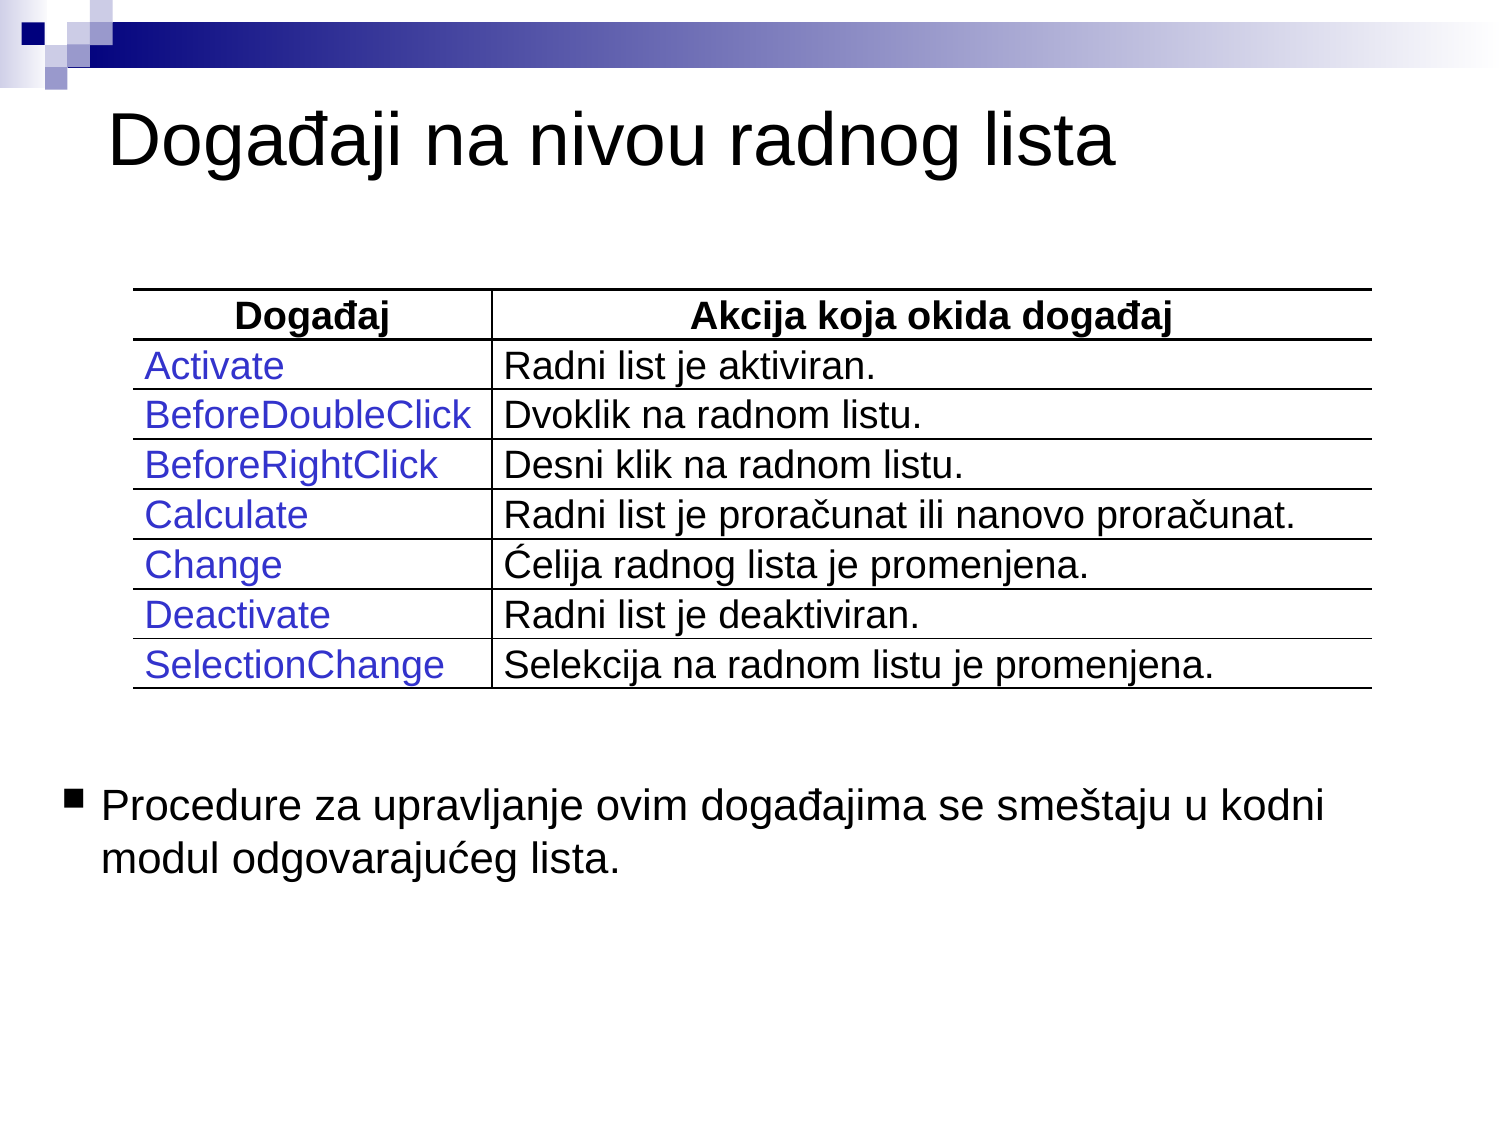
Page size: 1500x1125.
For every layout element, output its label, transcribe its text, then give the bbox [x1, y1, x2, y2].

table_cell BeforeRightClick [133, 440, 491, 488]
table_cell Radni list je deaktiviran. [493, 590, 1372, 638]
table_cell Ćelija radnog lista je promenjena. [493, 540, 1372, 588]
table_cell BeforeDoubleClick [133, 390, 491, 438]
title Događaji na nivou radnog lista [92, 75, 1161, 197]
table_cell Radni list je aktiviran. [493, 341, 1372, 388]
table_cell Calculate [133, 490, 491, 538]
table_header Akcija koja okida događaj [493, 291, 1372, 338]
table_header Događaj [133, 291, 491, 338]
table_cell Desni klik na radnom listu. [493, 440, 1372, 488]
text_box Procedure za upravljanje ovim događajima se smeštaju u kodni modul odgovarajućeg lista. [46, 769, 1395, 890]
table_cell Selekcija na radnom listu je promenjena. [493, 639, 1372, 687]
table_cell Deactivate [133, 590, 491, 638]
table_cell SelectionChange [133, 639, 491, 687]
table_cell Change [133, 540, 491, 588]
table_cell Activate [133, 341, 491, 388]
table_cell Radni list je proračunat ili nanovo proračunat. [493, 490, 1372, 538]
table_cell Dvoklik na radnom listu. [493, 390, 1372, 438]
